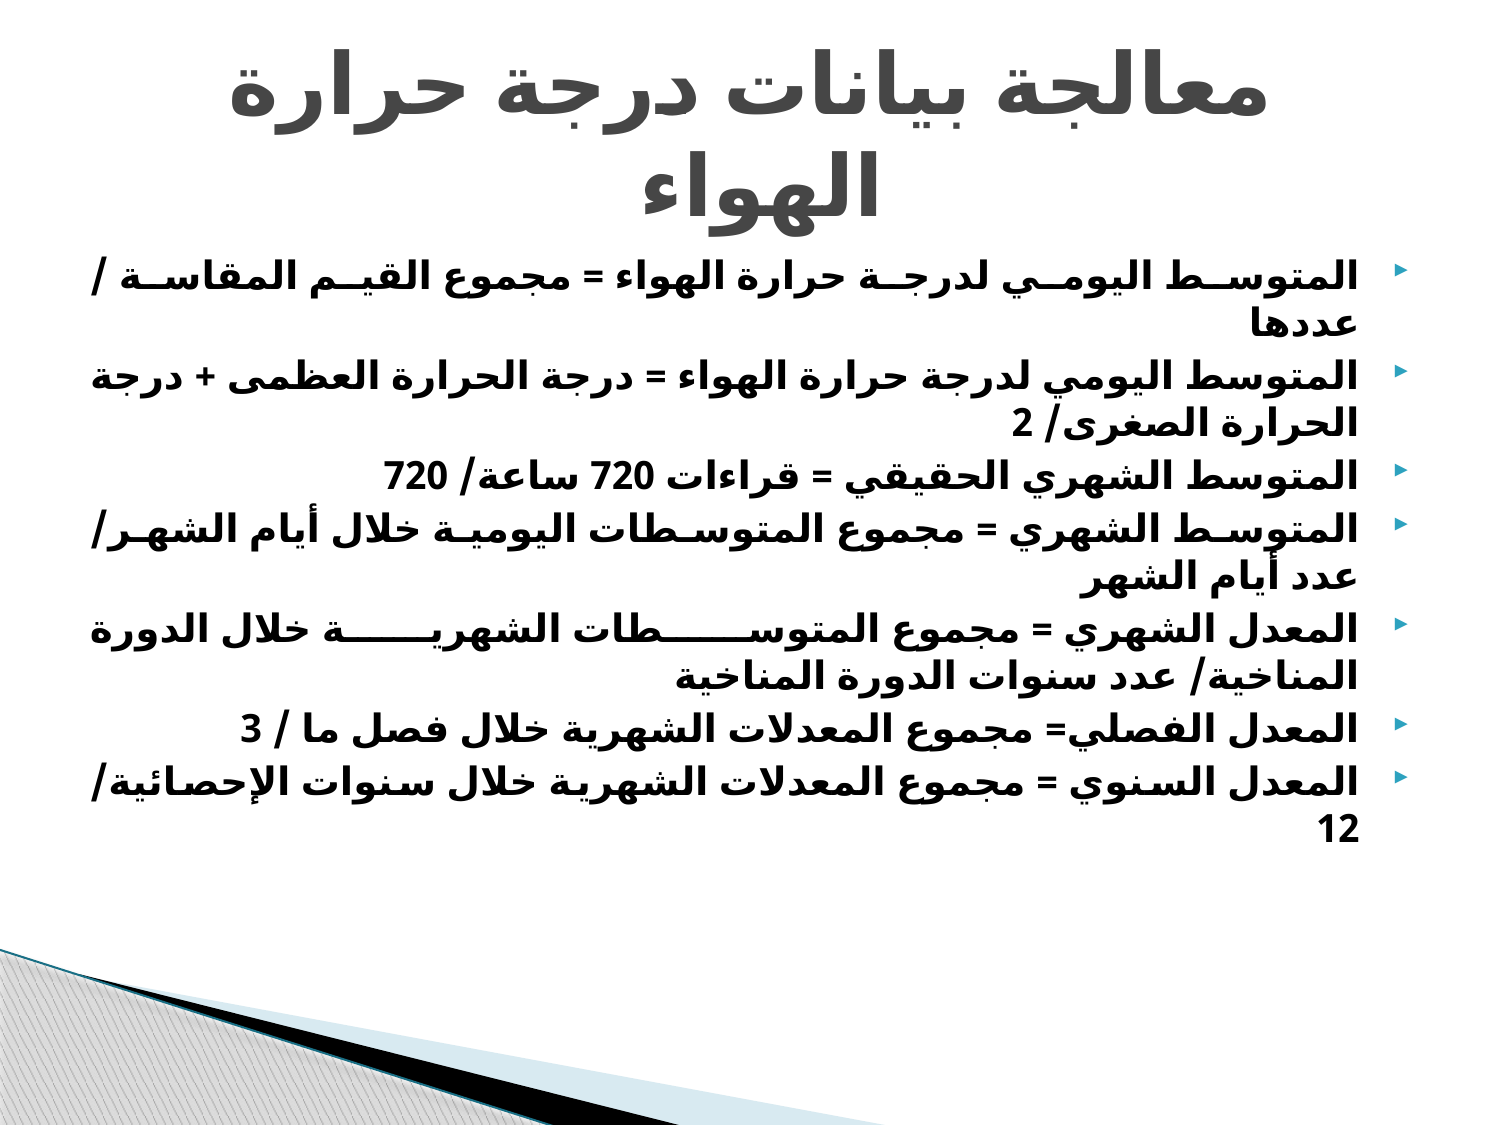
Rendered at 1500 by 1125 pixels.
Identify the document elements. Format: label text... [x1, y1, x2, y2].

title معالجة بيانات درجة حرارة الهواء [94, 50, 1407, 213]
list المتوسط اليومي لدرجة حرارة الهواء = مجموع القيم المقاسة / عددها المتوسط اليومي لدرجة حرارة الهواء = درجة الحرارة العظمى + درجة الحرارة الصغرى/ 2 المتوسط الشهري الحقيقي = قراءات 720 ساعة/ 720 المتوسط الشهري = مجموع المتوسطات اليومية خلال أيام الشهر/ عدد أيام الشهر المعدل الشهري = مجموع المتوسطات الشهرية خلال الدورة المناخية/ عدد سنوات الدورة المناخية المعدل الفصلي= مجموع المعدلات الشهرية خلال فصل ما / 3 المعدل السنوي = مجموع المعدلات الشهرية خلال سنوات الإحصائية/ 12 [75, 243, 1425, 986]
